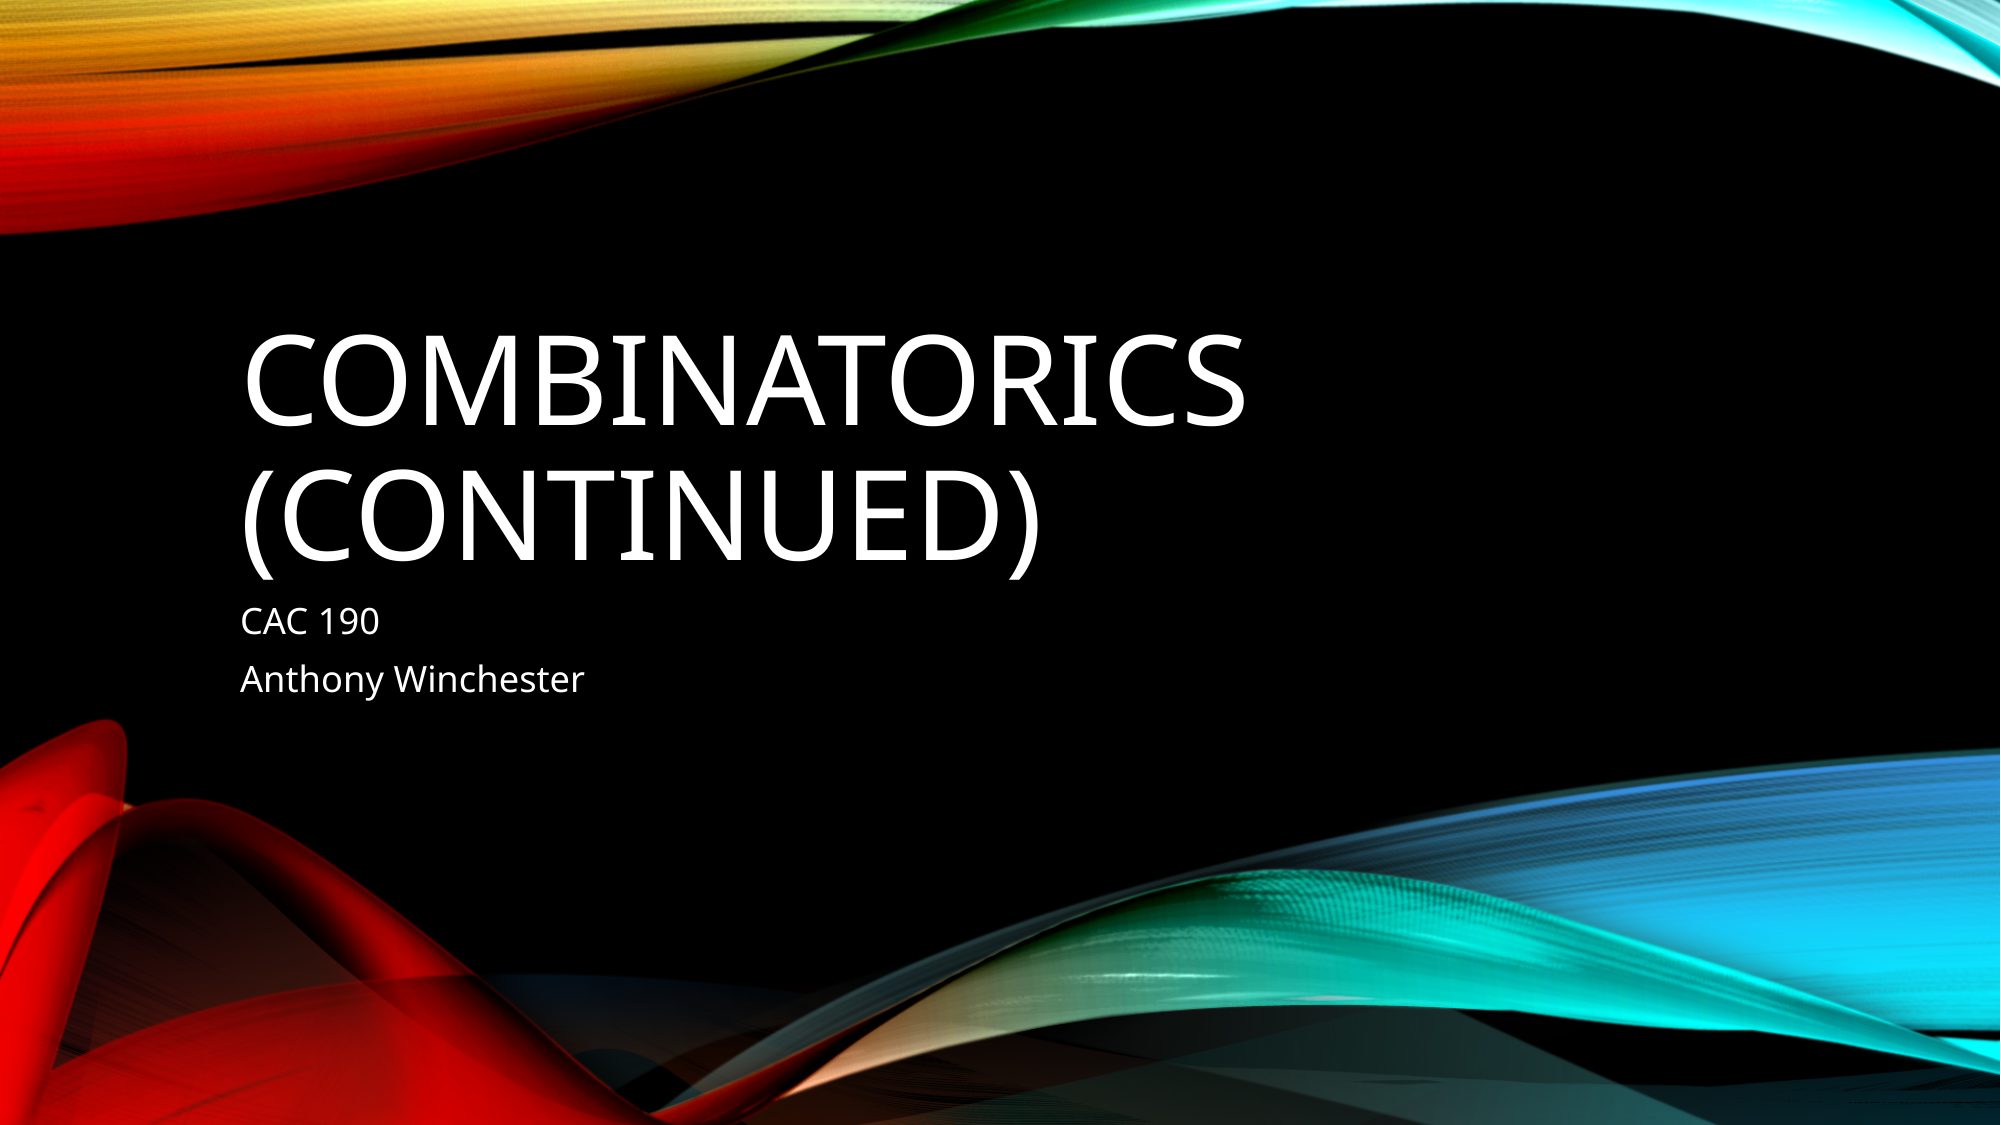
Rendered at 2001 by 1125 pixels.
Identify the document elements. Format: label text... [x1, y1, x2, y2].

picture [0, 717, 2000, 1125]
subtitle CAC 190 Anthony Winchester [225, 595, 1775, 709]
title Combinatorics (continued) [225, 295, 1775, 595]
picture [0, 0, 2000, 237]
